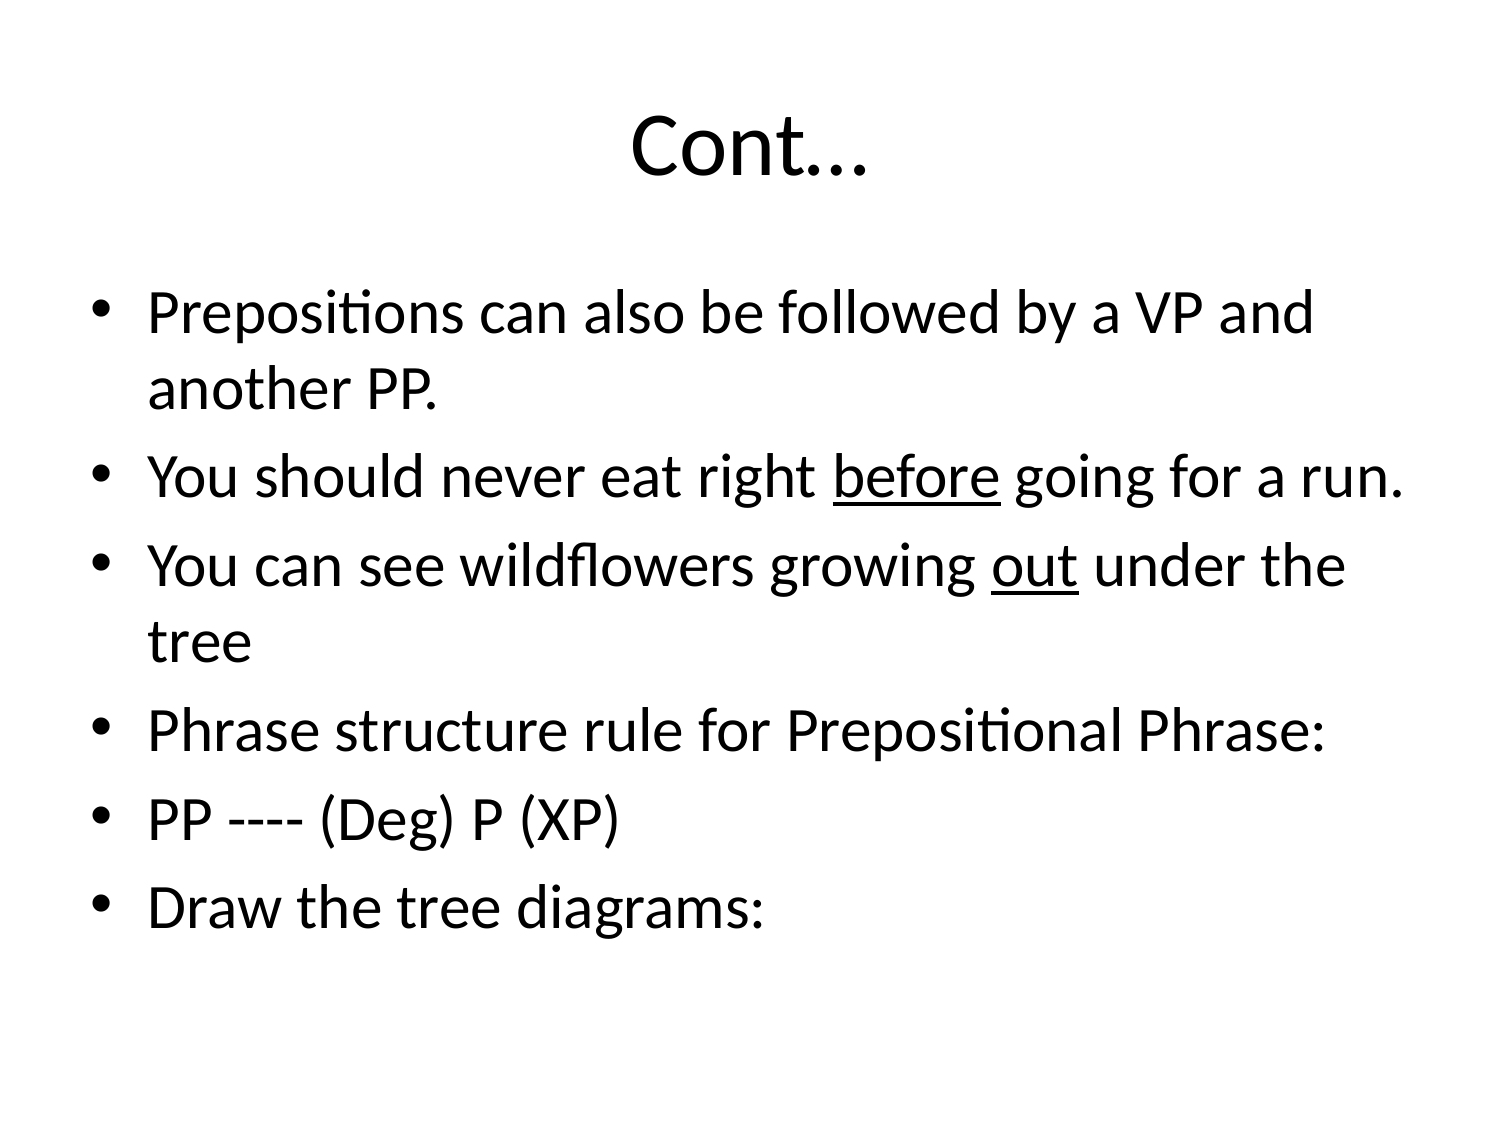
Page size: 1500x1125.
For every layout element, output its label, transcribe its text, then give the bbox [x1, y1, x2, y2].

list Prepositions can also be followed by a VP and another PP. You should never eat right before going for a run. You can see wildflowers growing out under the tree Phrase structure rule for Prepositional Phrase: PP ---- (Deg) P (XP) Draw the tree diagrams: [75, 262, 1425, 1005]
title Cont… [75, 45, 1425, 233]
